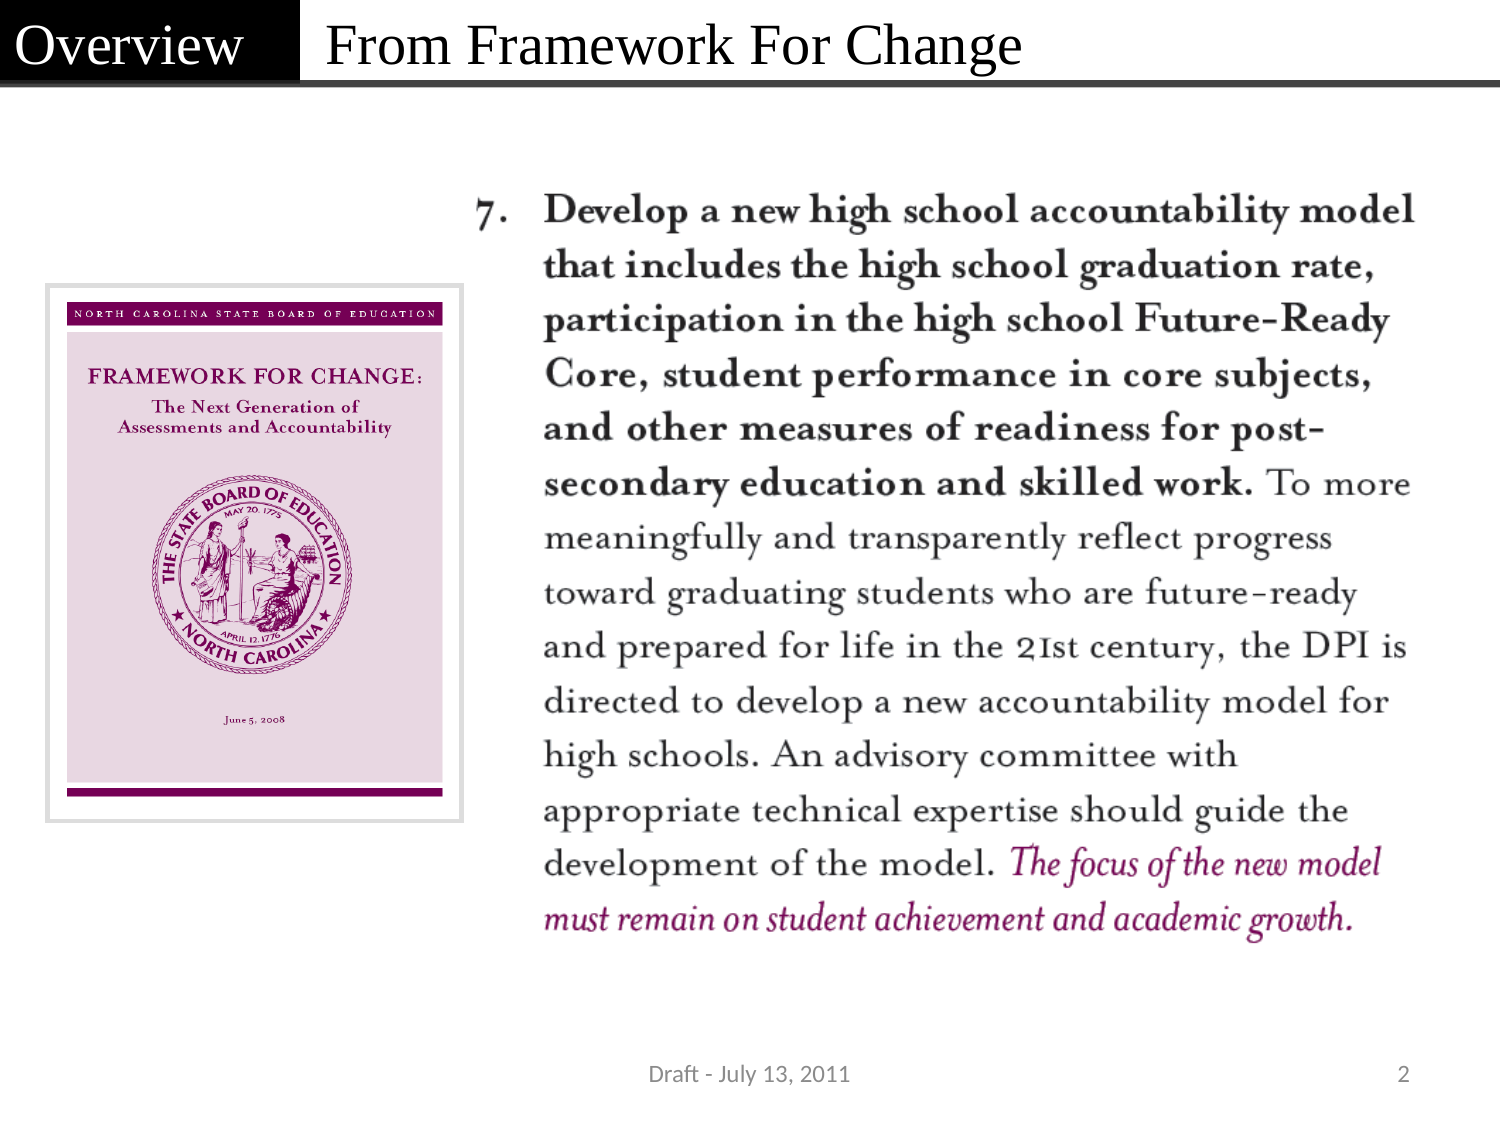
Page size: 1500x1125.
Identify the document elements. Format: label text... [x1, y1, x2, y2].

footer Draft - July 13, 2011 [512, 1042, 988, 1103]
slide_number 2 [1074, 1042, 1425, 1103]
text_box From Framework For Change [310, 0, 1386, 83]
text_box Overview [0, 0, 300, 84]
picture [49, 174, 1463, 982]
